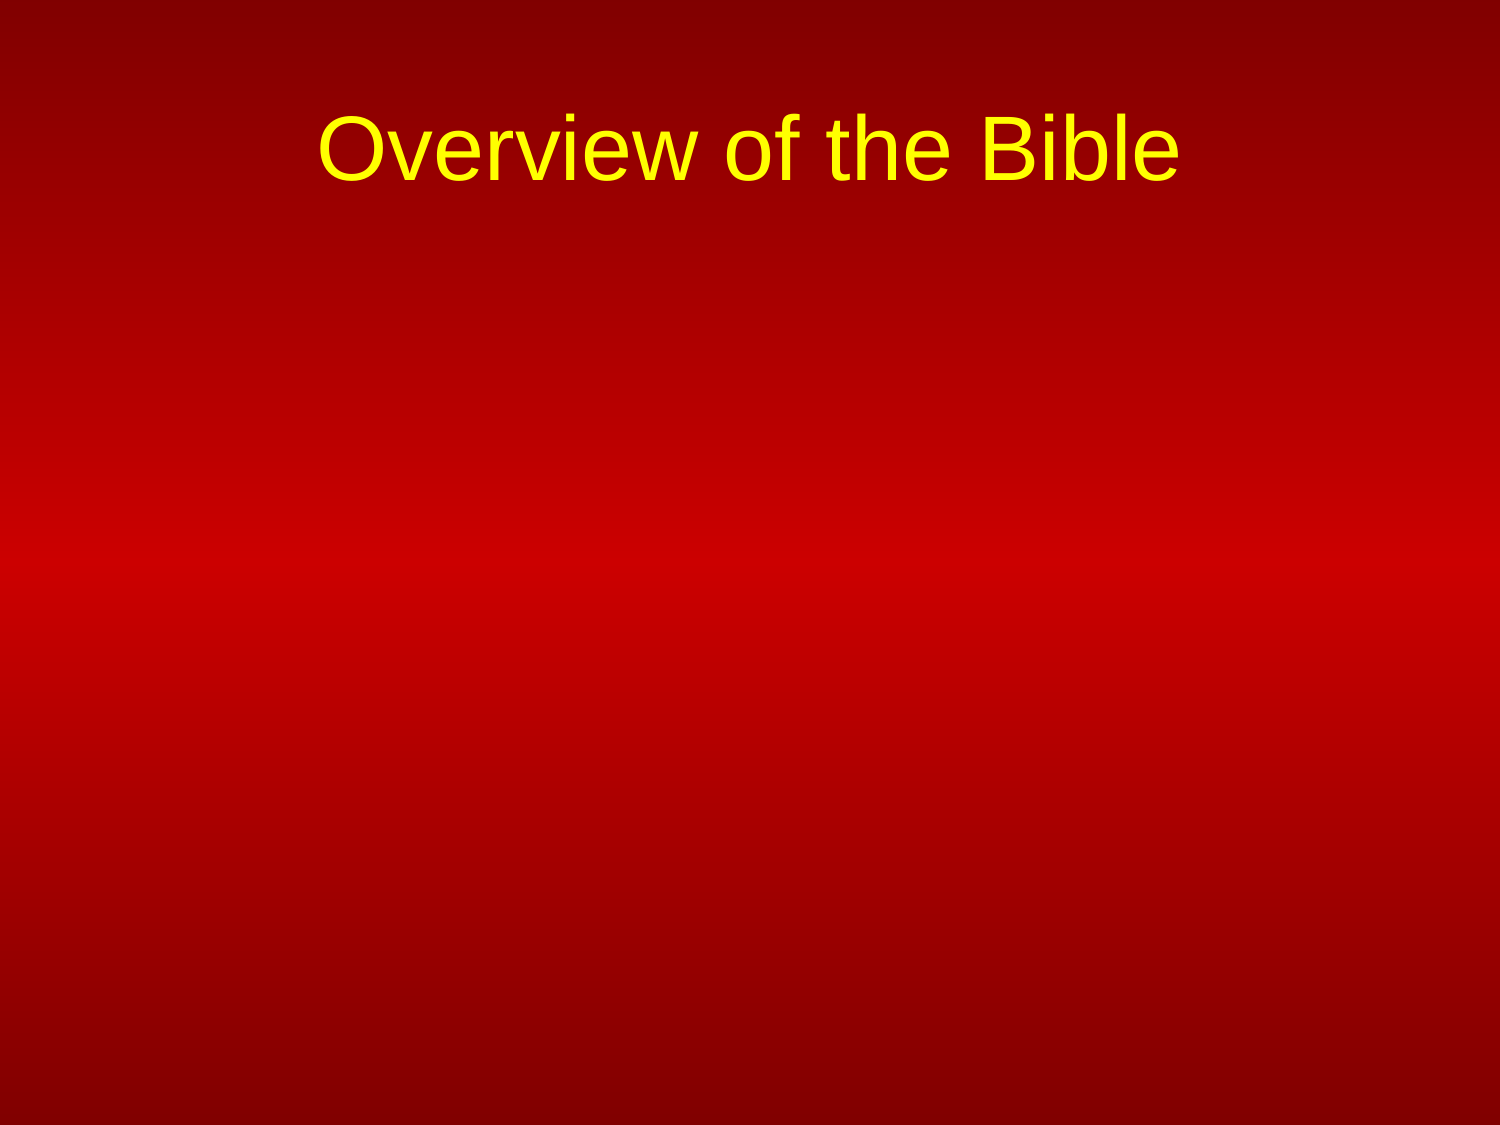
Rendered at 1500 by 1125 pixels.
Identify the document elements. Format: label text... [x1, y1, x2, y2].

title Overview of the Bible [112, 50, 1388, 238]
